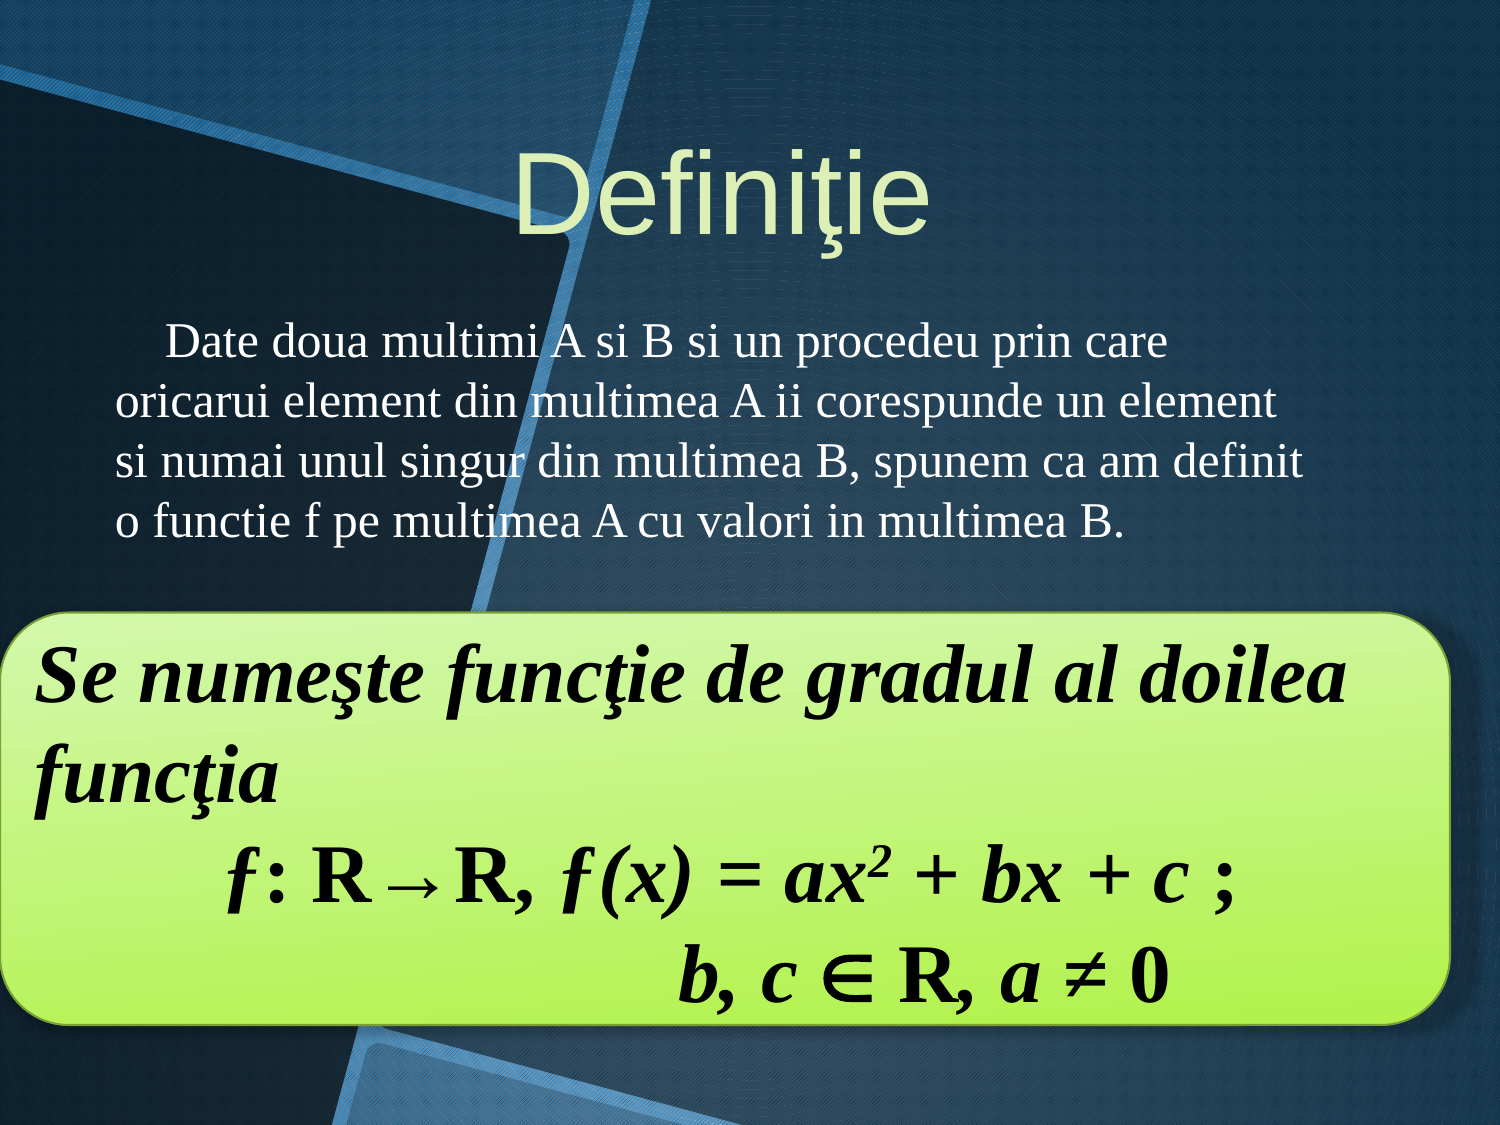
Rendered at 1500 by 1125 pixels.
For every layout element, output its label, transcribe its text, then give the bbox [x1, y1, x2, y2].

text_box Date doua multimi A si B si un procedeu prin care oricarui element din multimea A ii corespunde un element si numai unul singur din multimea B, spunem ca am definit o functie f pe multimea A cu valori in multimea B. [99, 299, 1338, 555]
text_box Se numeşte funcţie de gradul al doilea funcţia ƒ: R→R, ƒ(x) = ax2 + bx + c ; b, c  R, a ≠ 0 [0, 611, 1452, 1027]
title Definiţie [162, 50, 1282, 266]
